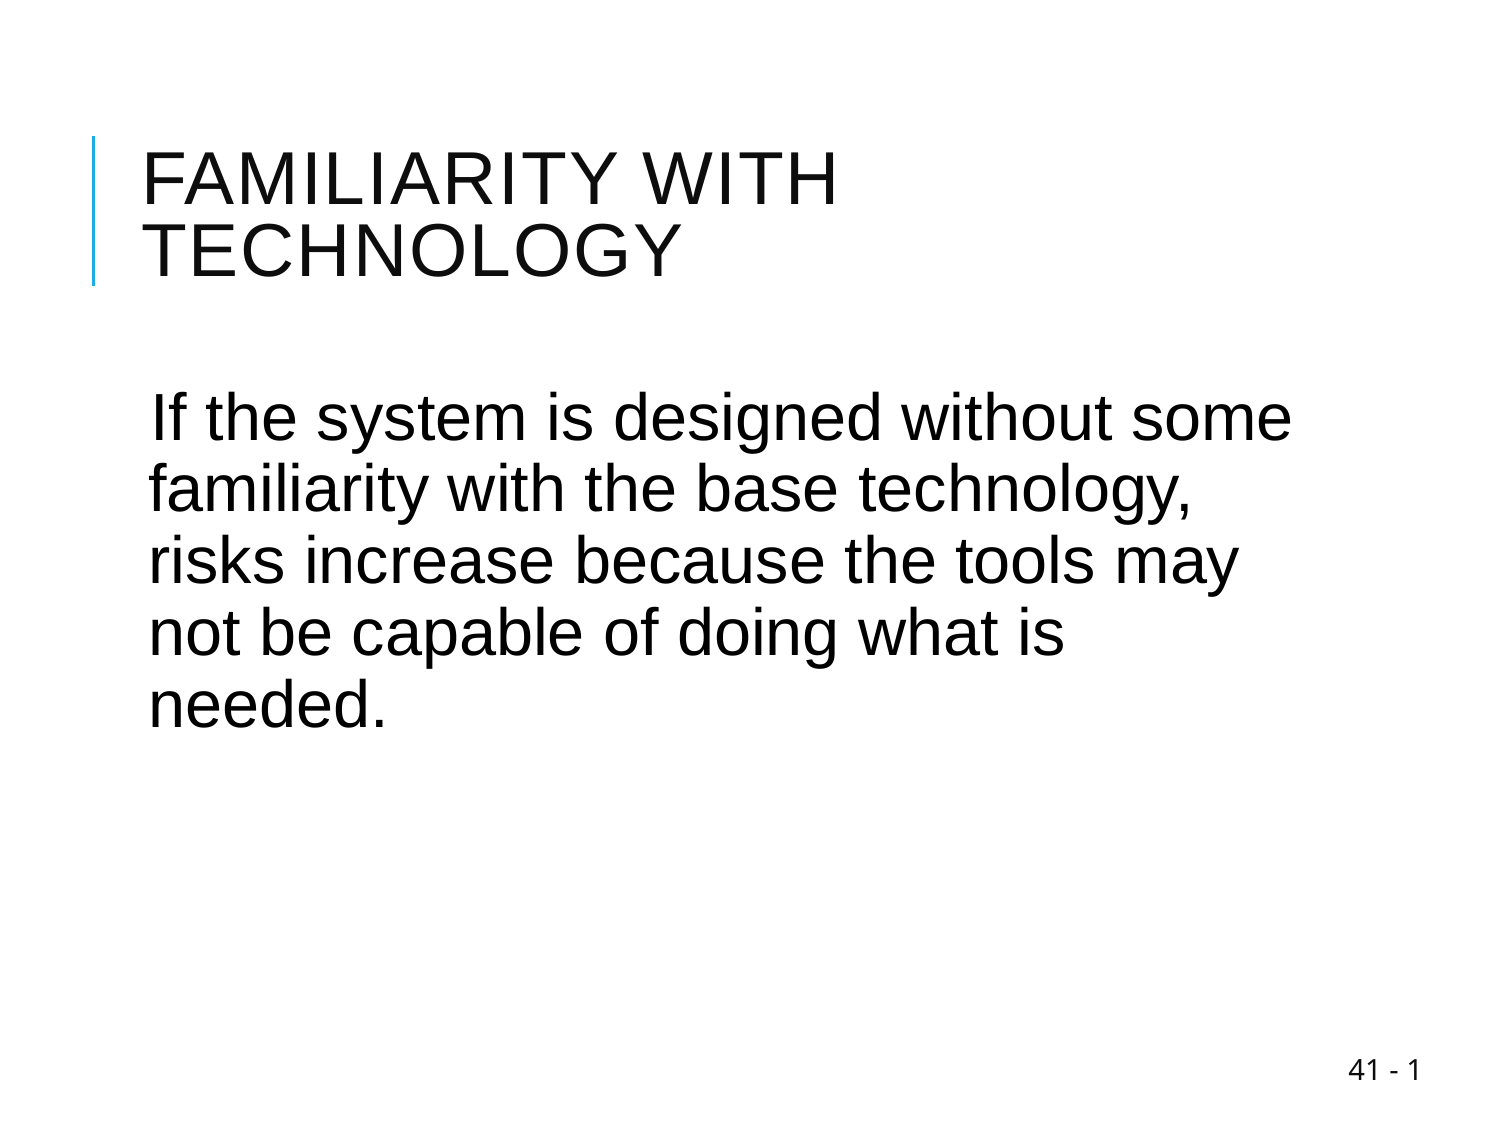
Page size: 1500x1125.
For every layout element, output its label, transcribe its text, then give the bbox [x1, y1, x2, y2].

slide_number 1 - 41 [1333, 1061, 1454, 1107]
title Familiarity with Technology [126, 96, 1322, 342]
list If the system is designed without some familiarity with the base technology, risks increase because the tools may not be capable of doing what is needed. [126, 375, 1322, 1035]
